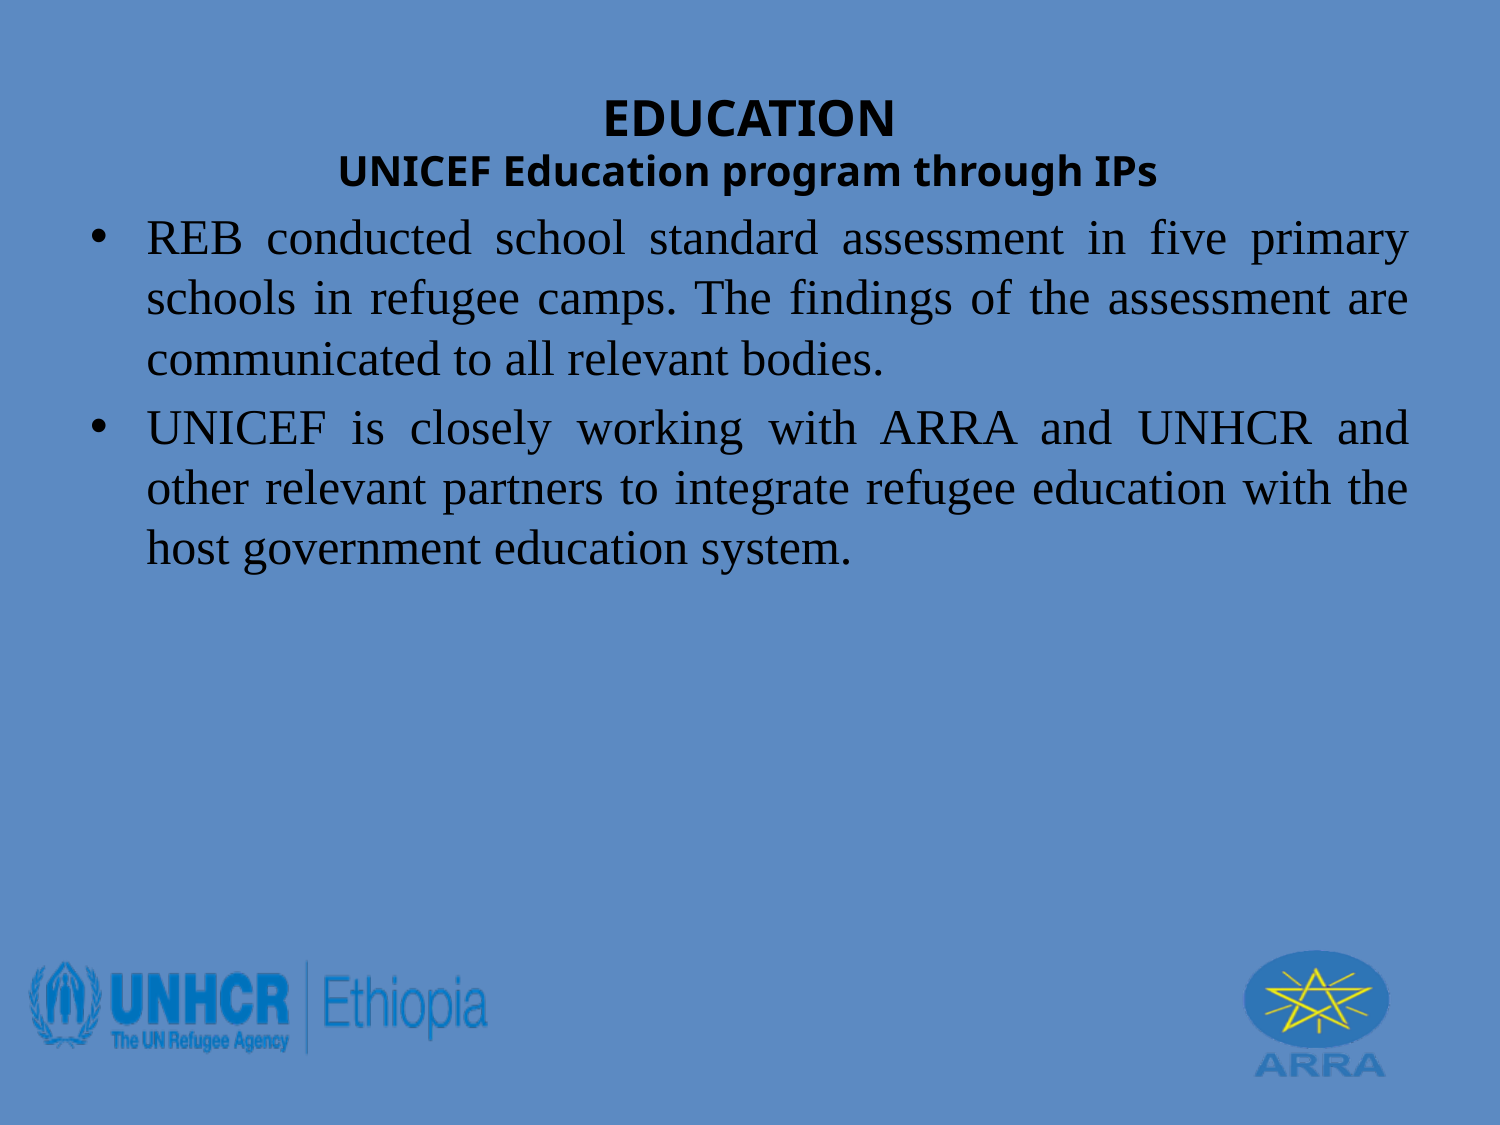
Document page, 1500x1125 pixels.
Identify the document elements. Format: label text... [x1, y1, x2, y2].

title EDUCATION [75, 45, 1425, 137]
list UNICEF Education program through IPs REB conducted school standard assessment in five primary schools in refugee camps. The findings of the assessment are communicated to all relevant bodies. UNICEF is closely working with ARRA and UNHCR and other relevant partners to integrate refugee education with the host government education system. [75, 137, 1425, 1005]
picture [1224, 949, 1413, 1104]
picture [0, 912, 488, 1104]
